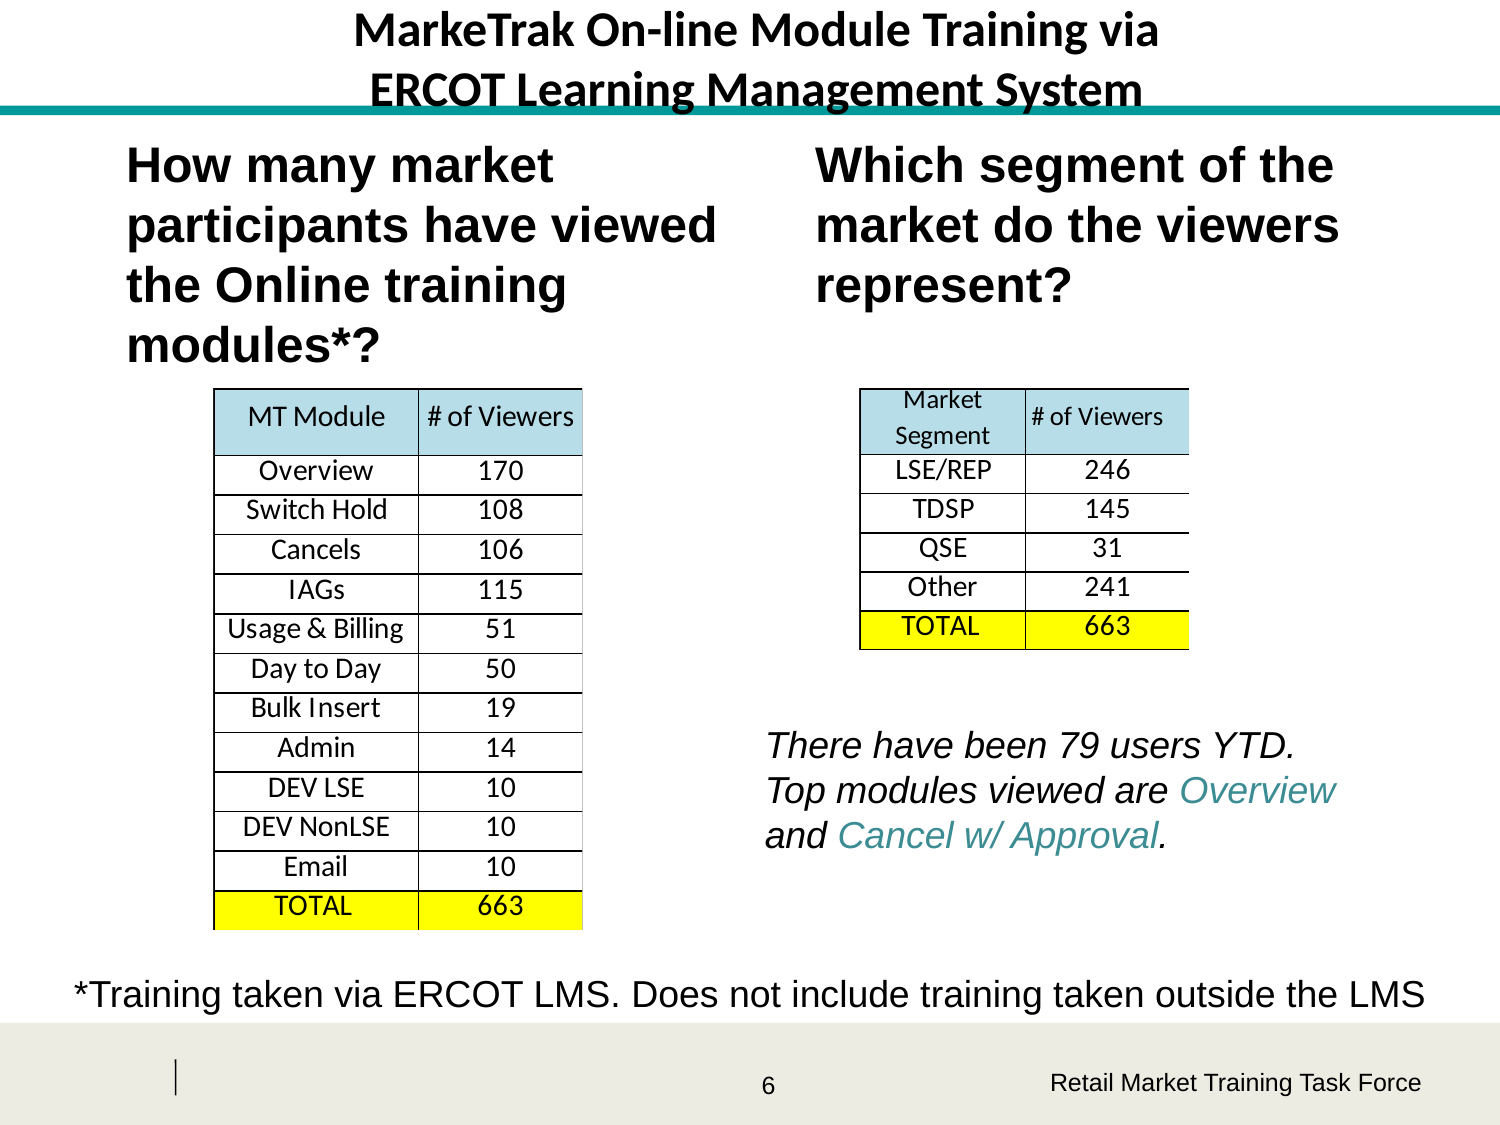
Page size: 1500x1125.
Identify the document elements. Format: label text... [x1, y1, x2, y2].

footer Retail Market Training Task Force [1024, 1068, 1438, 1125]
list Which segment of the market do the viewers represent? [799, 124, 1426, 901]
text_box There have been 79 users YTD. Top modules viewed are Overview and Cancel w/ Approval. [750, 713, 1388, 864]
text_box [859, 388, 1191, 651]
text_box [213, 387, 584, 932]
text_box *Training taken via ERCOT LMS. Does not include training taken outside the LMS [24, 962, 1475, 1068]
title MarkeTrak On-line Module Training via ERCOT Learning Management System [24, 0, 1500, 113]
list How many market participants have viewed the Online training modules*? [110, 124, 738, 901]
